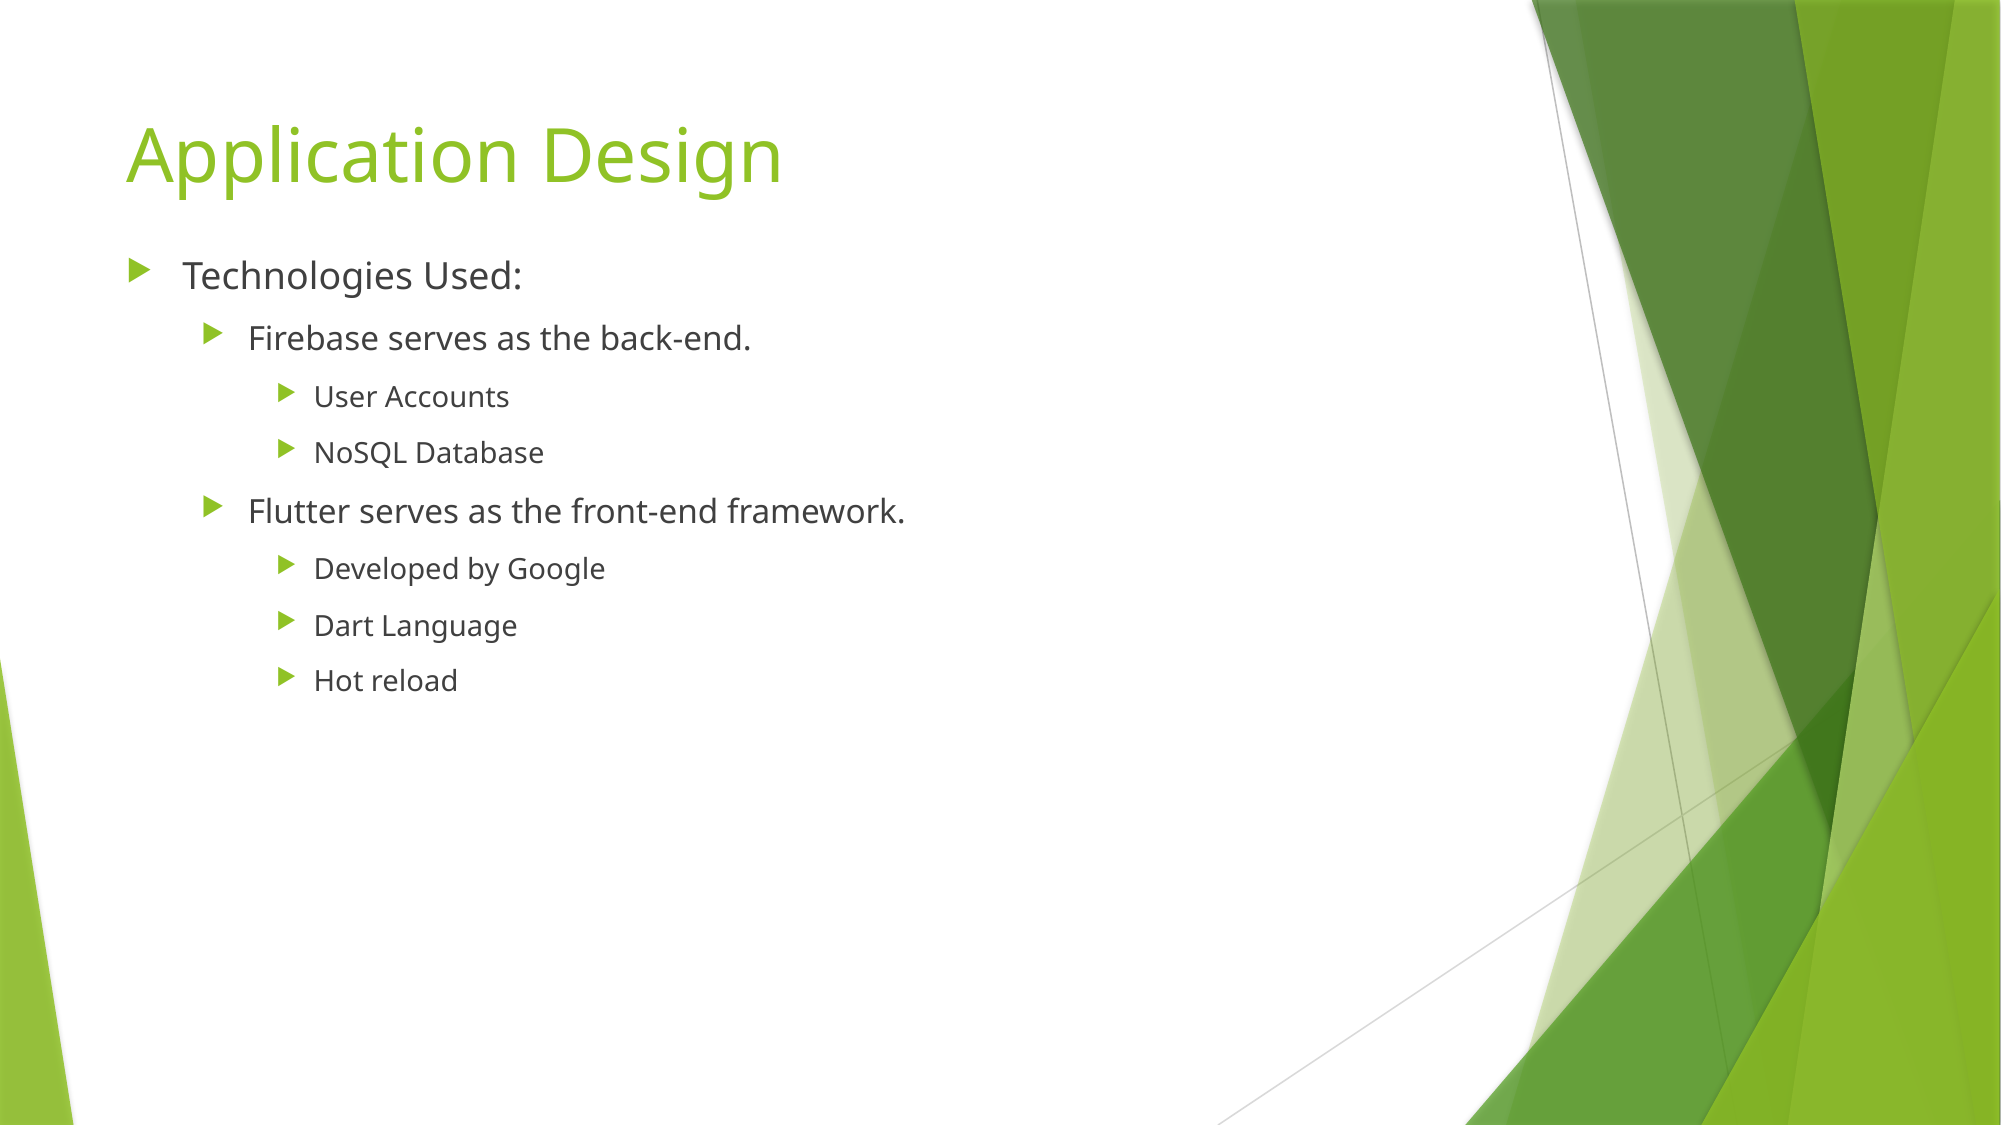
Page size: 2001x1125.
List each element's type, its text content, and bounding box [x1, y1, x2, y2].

title Application Design [111, 99, 1522, 244]
list Technologies Used: Firebase serves as the back-end. User Accounts NoSQL Database Flutter serves as the front-end framework. Developed by Google Dart Language Hot reload [111, 244, 1522, 881]
